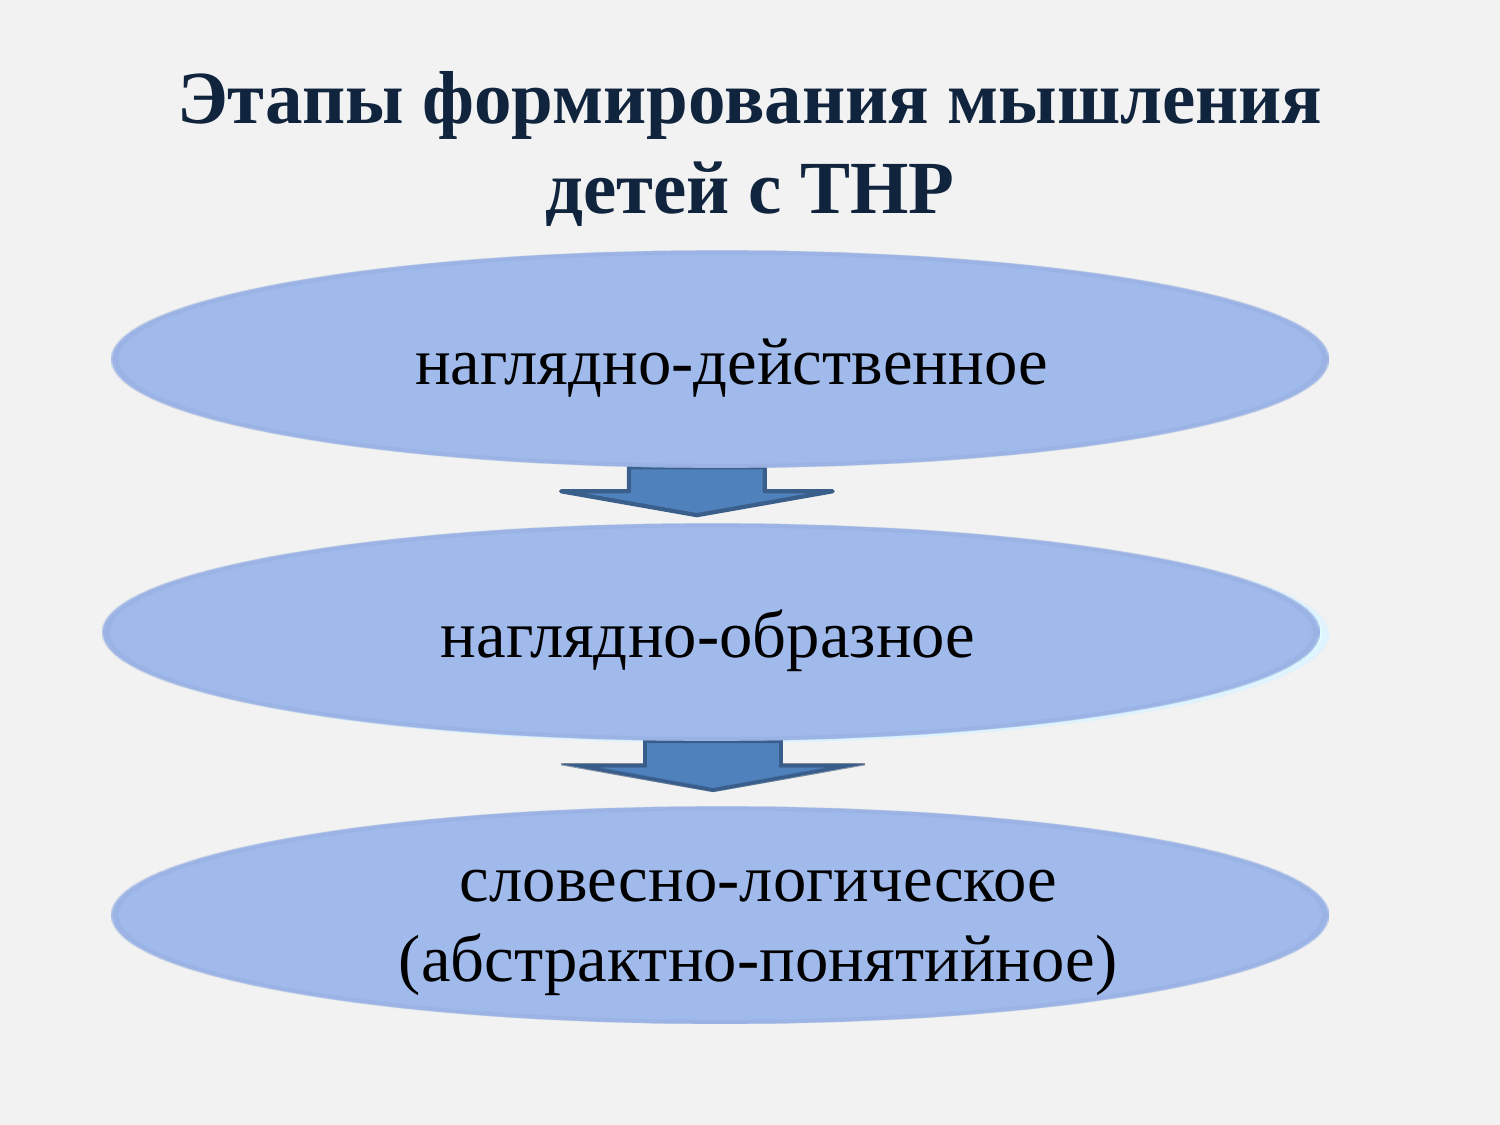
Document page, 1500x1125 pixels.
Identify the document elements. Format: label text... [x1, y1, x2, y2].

text_box [558, 476, 835, 518]
picture [111, 250, 1330, 468]
title Этапы формирования мышления детей с ТНР [75, 45, 1425, 233]
picture [101, 523, 1320, 793]
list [1322, 524, 1329, 743]
picture [111, 806, 1330, 1024]
